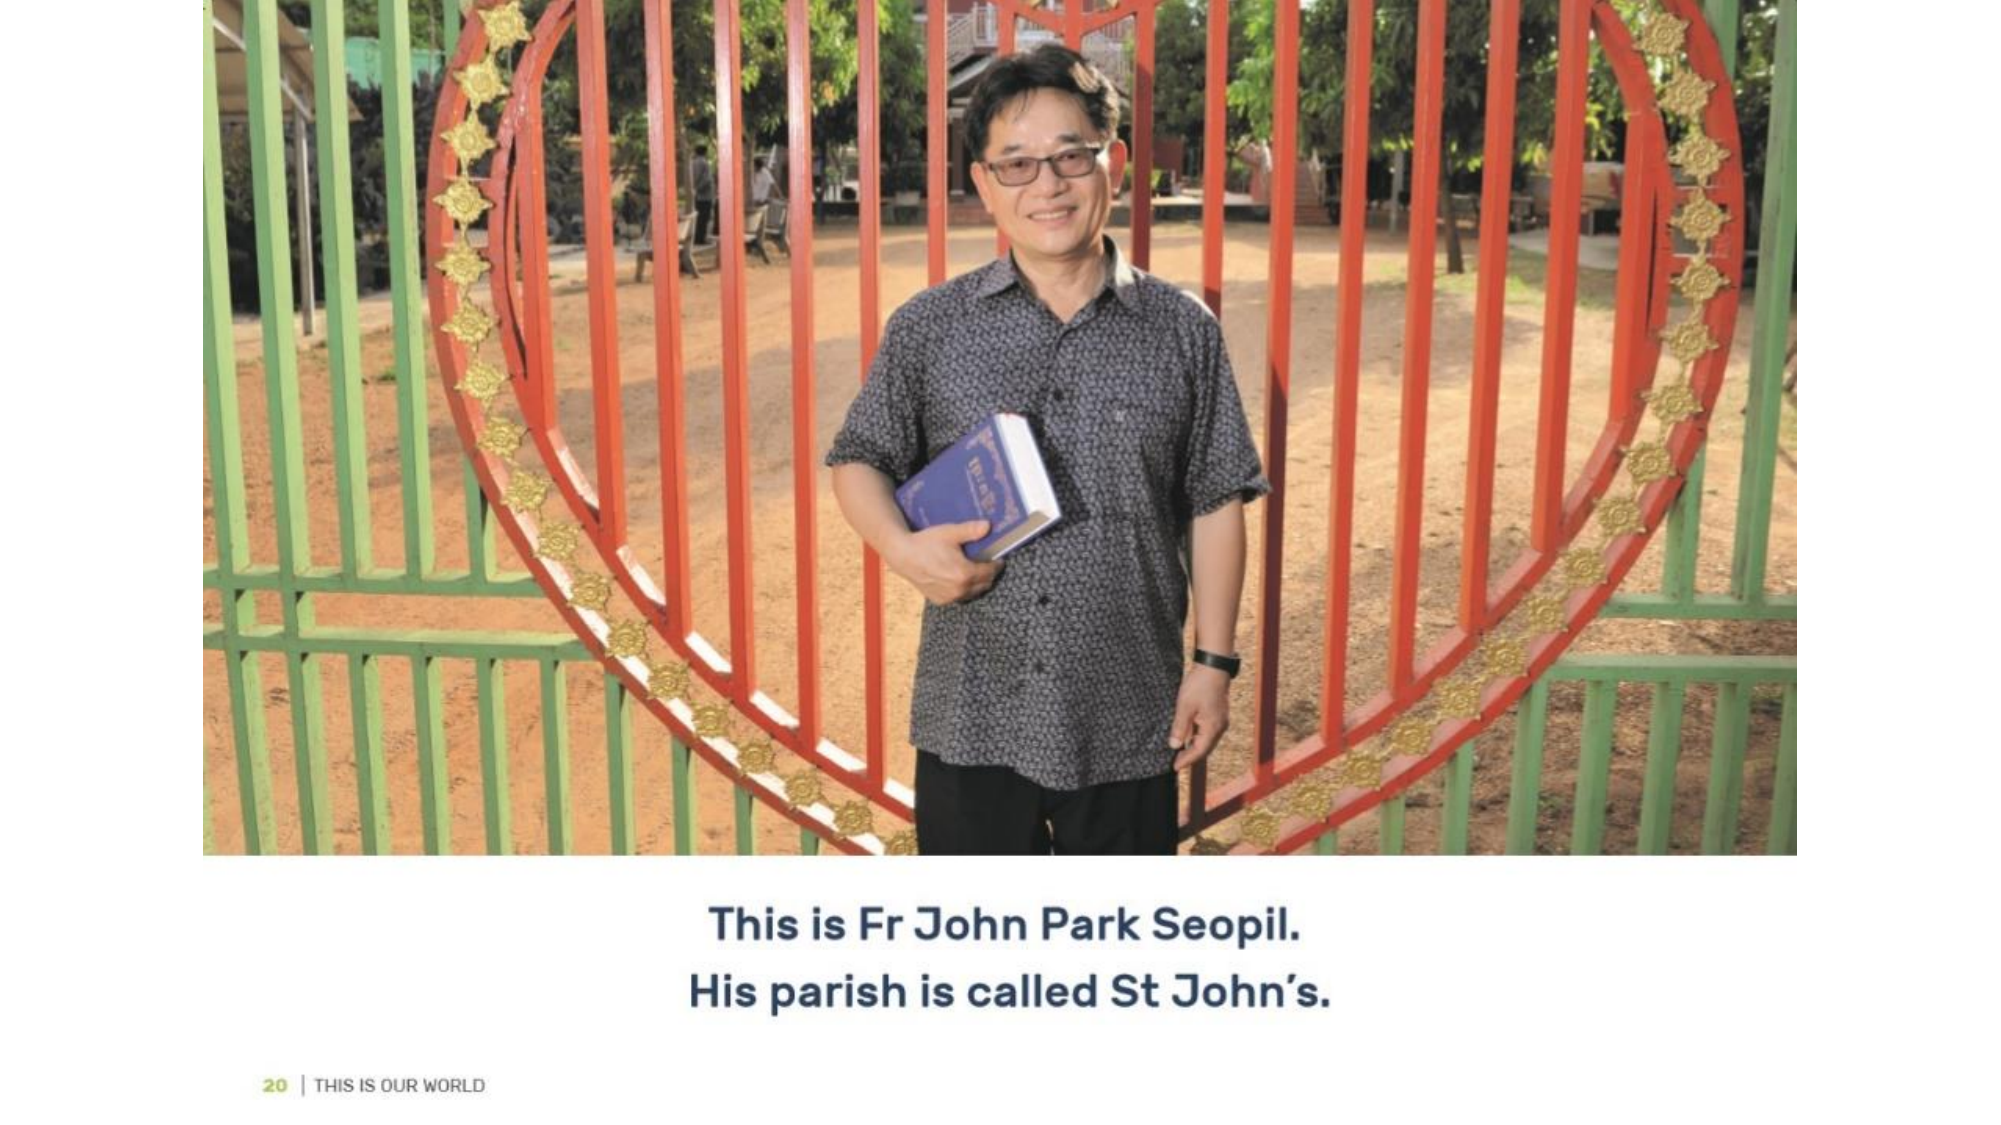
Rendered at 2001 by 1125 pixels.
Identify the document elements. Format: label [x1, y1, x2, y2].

picture [203, 0, 1797, 1125]
